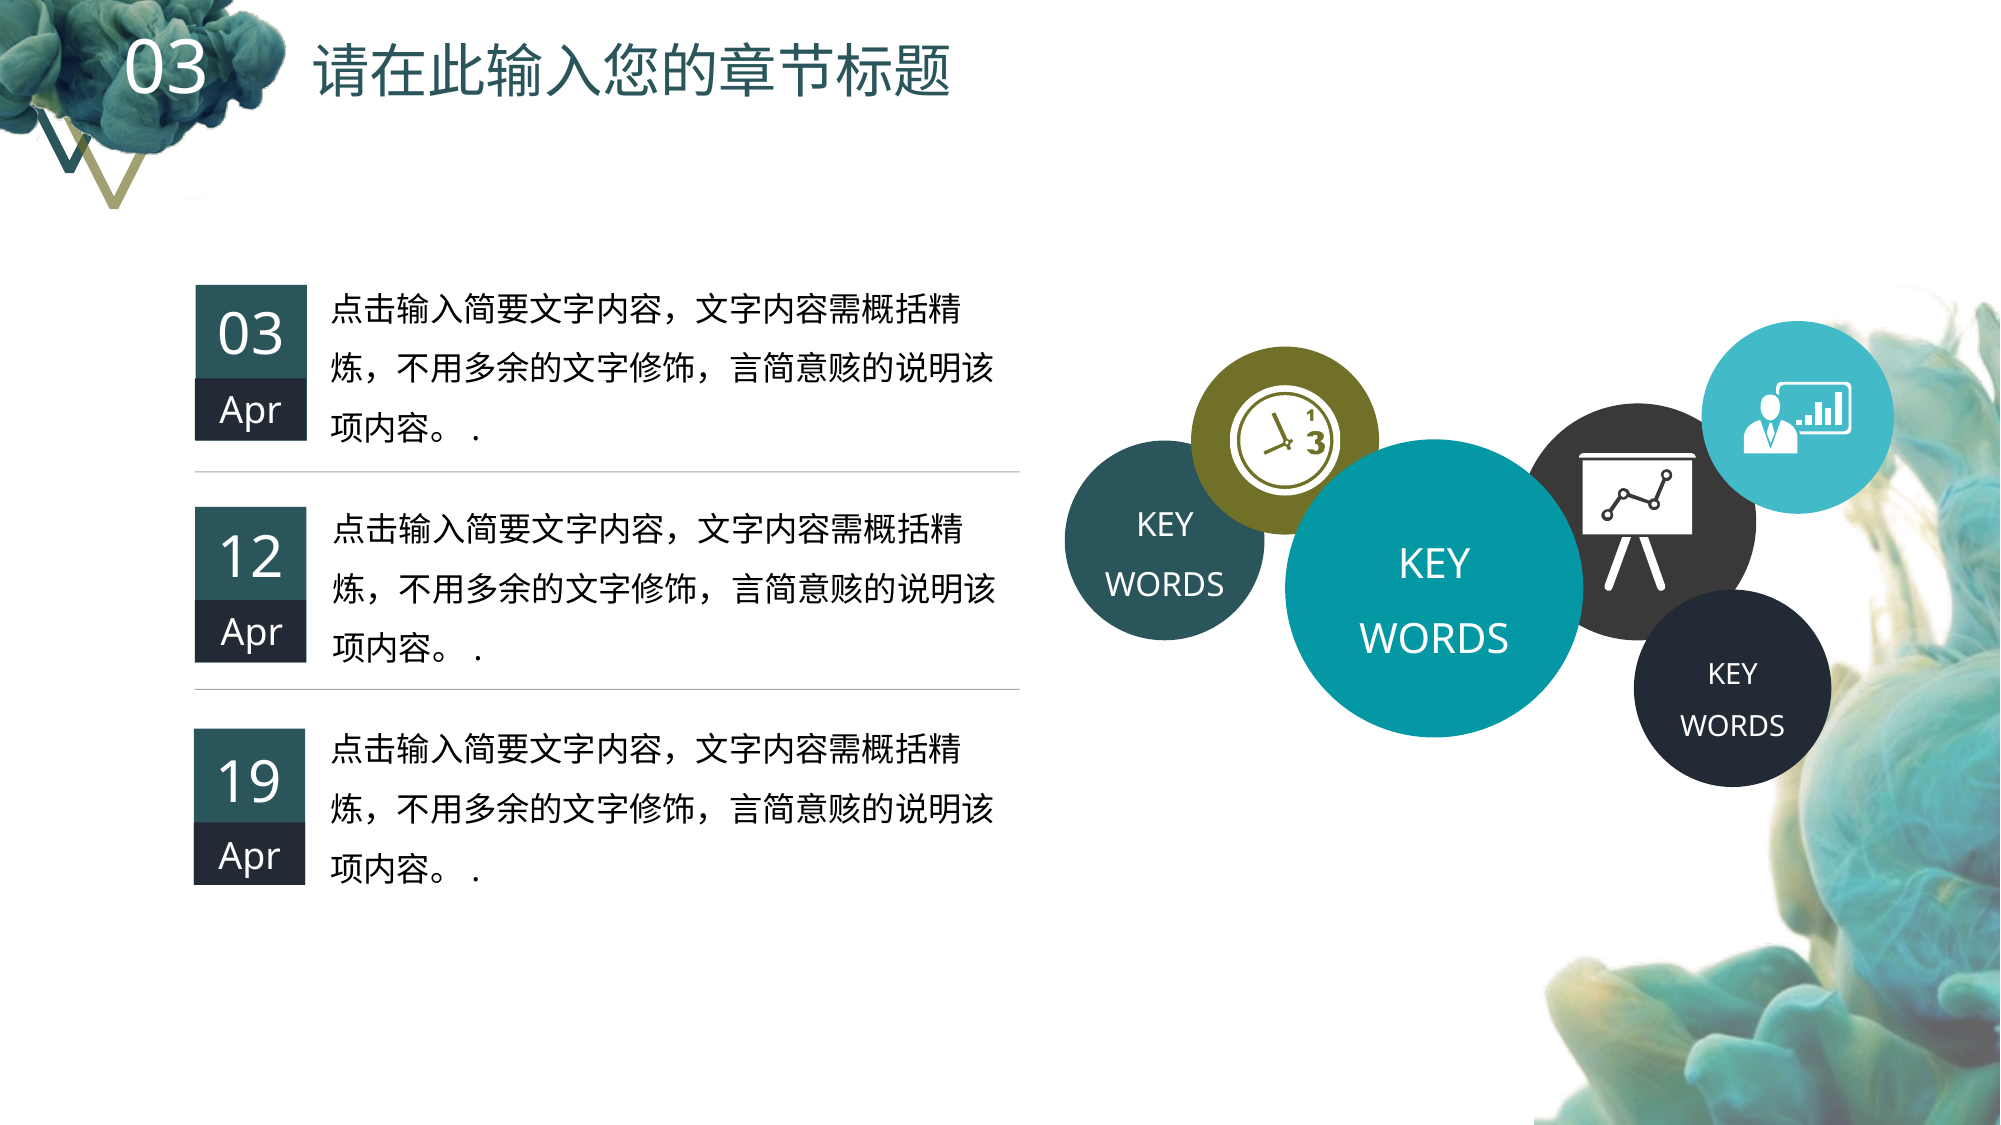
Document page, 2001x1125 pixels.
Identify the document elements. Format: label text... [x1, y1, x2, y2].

text_box [1064, 511, 1069, 570]
text_box KEY WORDS [1314, 504, 1534, 670]
text_box Apr [193, 824, 306, 885]
text_box [1261, 532, 1265, 567]
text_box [0, 0, 1094, 207]
text_box [195, 506, 307, 600]
text_box [1089, 440, 1197, 475]
text_box [1191, 346, 1380, 475]
picture [1534, 229, 2000, 1125]
text_box 点击输入简要文字内容，文字内容需概括精炼，不用多余的文字修饰，言简意赅的说明该项内容。. [315, 260, 1040, 455]
text_box 12 [196, 512, 306, 597]
text_box 03 [196, 288, 306, 374]
text_box [1285, 439, 1534, 738]
text_box 点击输入简要文字内容，文字内容需概括精炼，不用多余的文字修饰，言简意赅的说明该项内容。. [317, 480, 1042, 675]
text_box Apr [194, 378, 307, 439]
text_box [195, 284, 307, 378]
text_box 19 [194, 737, 304, 822]
text_box [193, 728, 306, 822]
text_box [1529, 464, 1534, 476]
text_box [1093, 610, 1237, 641]
text_box 点击输入简要文字内容，文字内容需概括精炼，不用多余的文字修饰，言简意赅的说明该项内容。. [315, 700, 1040, 896]
text_box [1261, 496, 1316, 535]
text_box KEY WORDS [1069, 475, 1261, 610]
text_box Apr [196, 601, 308, 661]
picture [1230, 385, 1341, 496]
